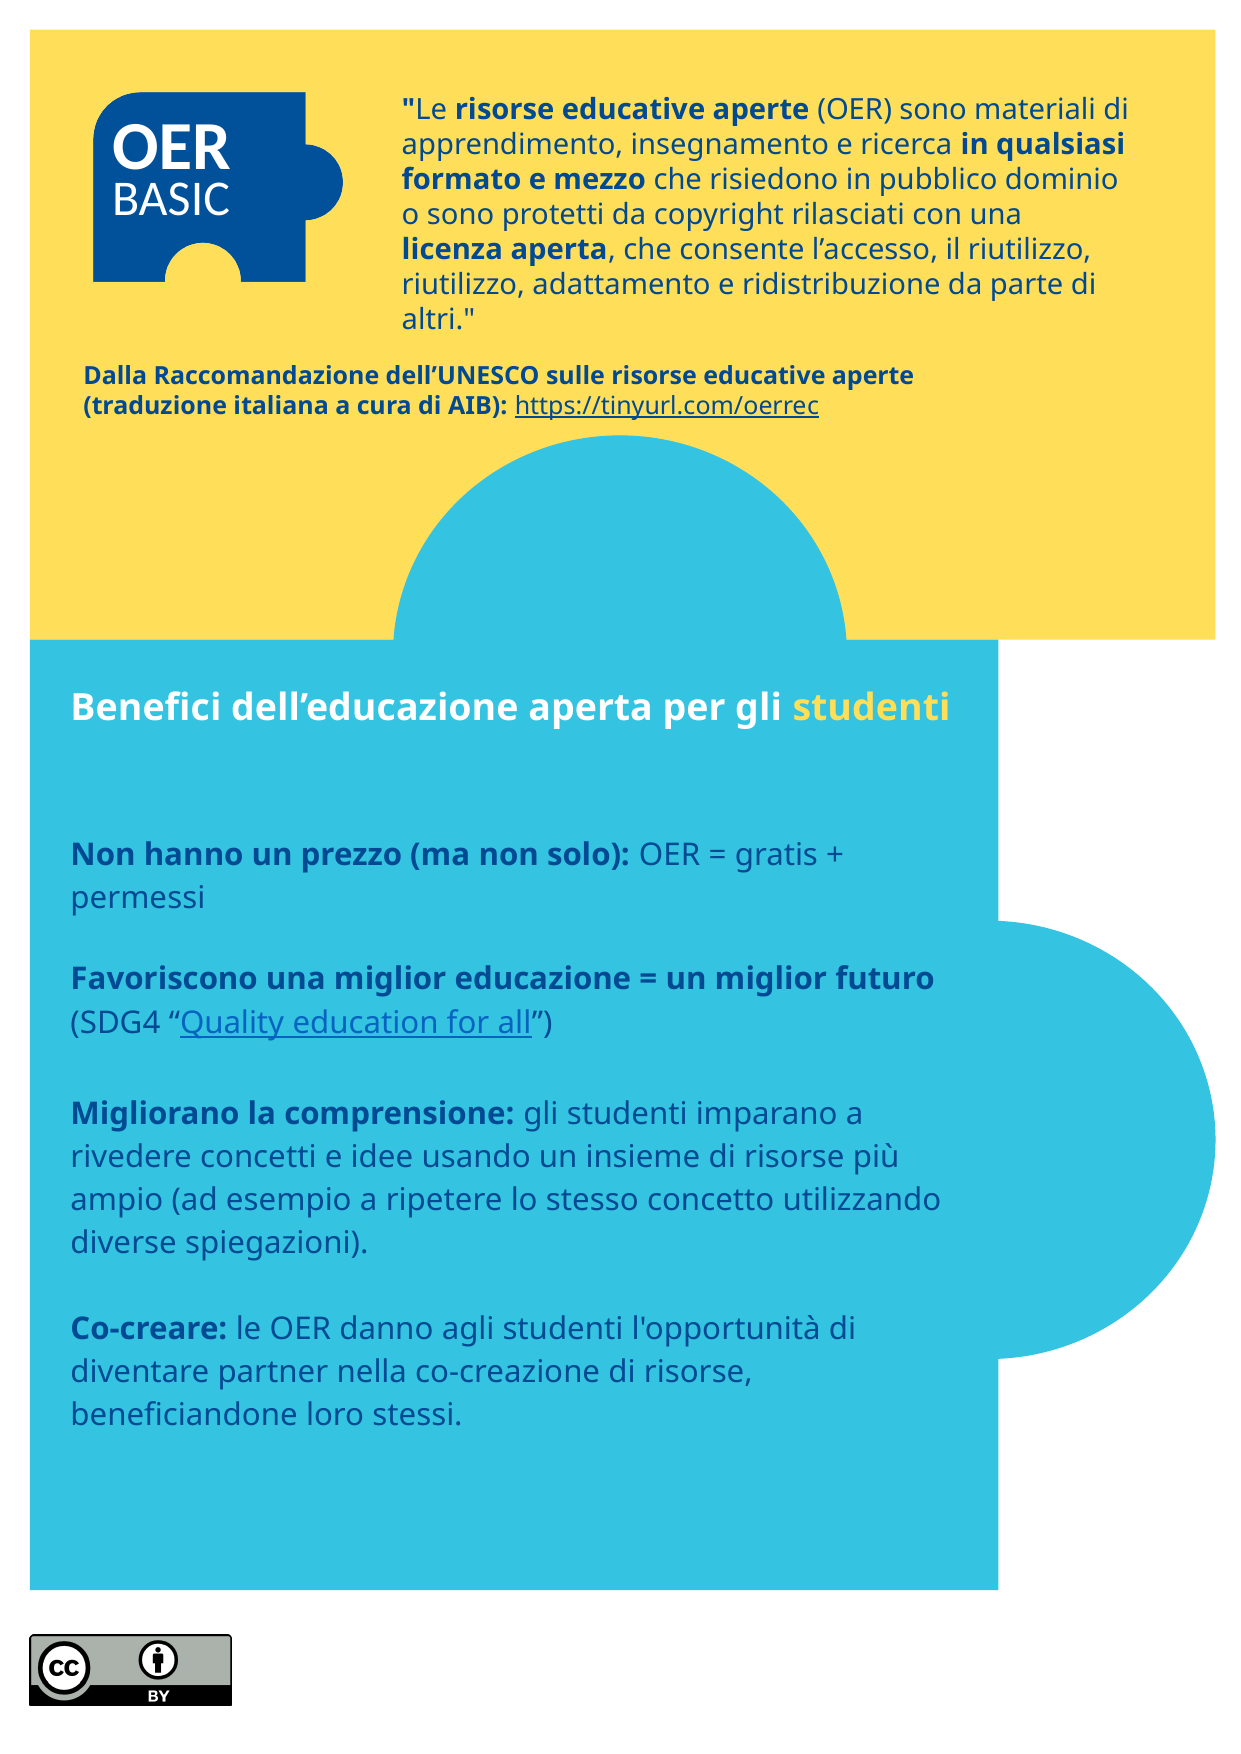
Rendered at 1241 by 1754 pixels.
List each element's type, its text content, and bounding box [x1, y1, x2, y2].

text_box Dalla Raccomandazione dell’UNESCO sulle risorse educative aperte (traduzione italiana a cura di AIB): https://tinyurl.com/oerrec [68, 344, 950, 439]
text_box [392, 439, 847, 668]
picture [93, 92, 343, 282]
text_box [29, 639, 999, 1591]
text_box [29, 29, 1216, 640]
picture [29, 1634, 233, 1706]
text_box [973, 920, 1216, 1360]
text_box "Le risorse educative aperte (OER) sono materiali di apprendimento, insegnamento e ricerca in qualsiasi formato e mezzo che risiedono in pubblico dominio o sono protetti da copyright rilasciati con una licenza aperta, che consente l’accesso, il riutilizzo, riutilizzo, adattamento e ridistribuzione da parte di altri." [386, 75, 1147, 350]
text_box Benefici dell’educazione aperta per gli studenti Non hanno un prezzo (ma non solo): OER = gratis + permessi Favoriscono una miglior educazione = un miglior futuro (SDG4 “Quality education for all”) Migliorano la comprensione: gli studenti imparano a rivedere concetti e idee usando un insieme di risorse più ampio (ad esempio a ripetere lo stesso concetto utilizzando diverse spiegazioni). Co-creare: le OER danno agli studenti l'opportunità di diventare partner nella co-creazione di risorse, beneficiandone loro stessi. [55, 668, 973, 1528]
